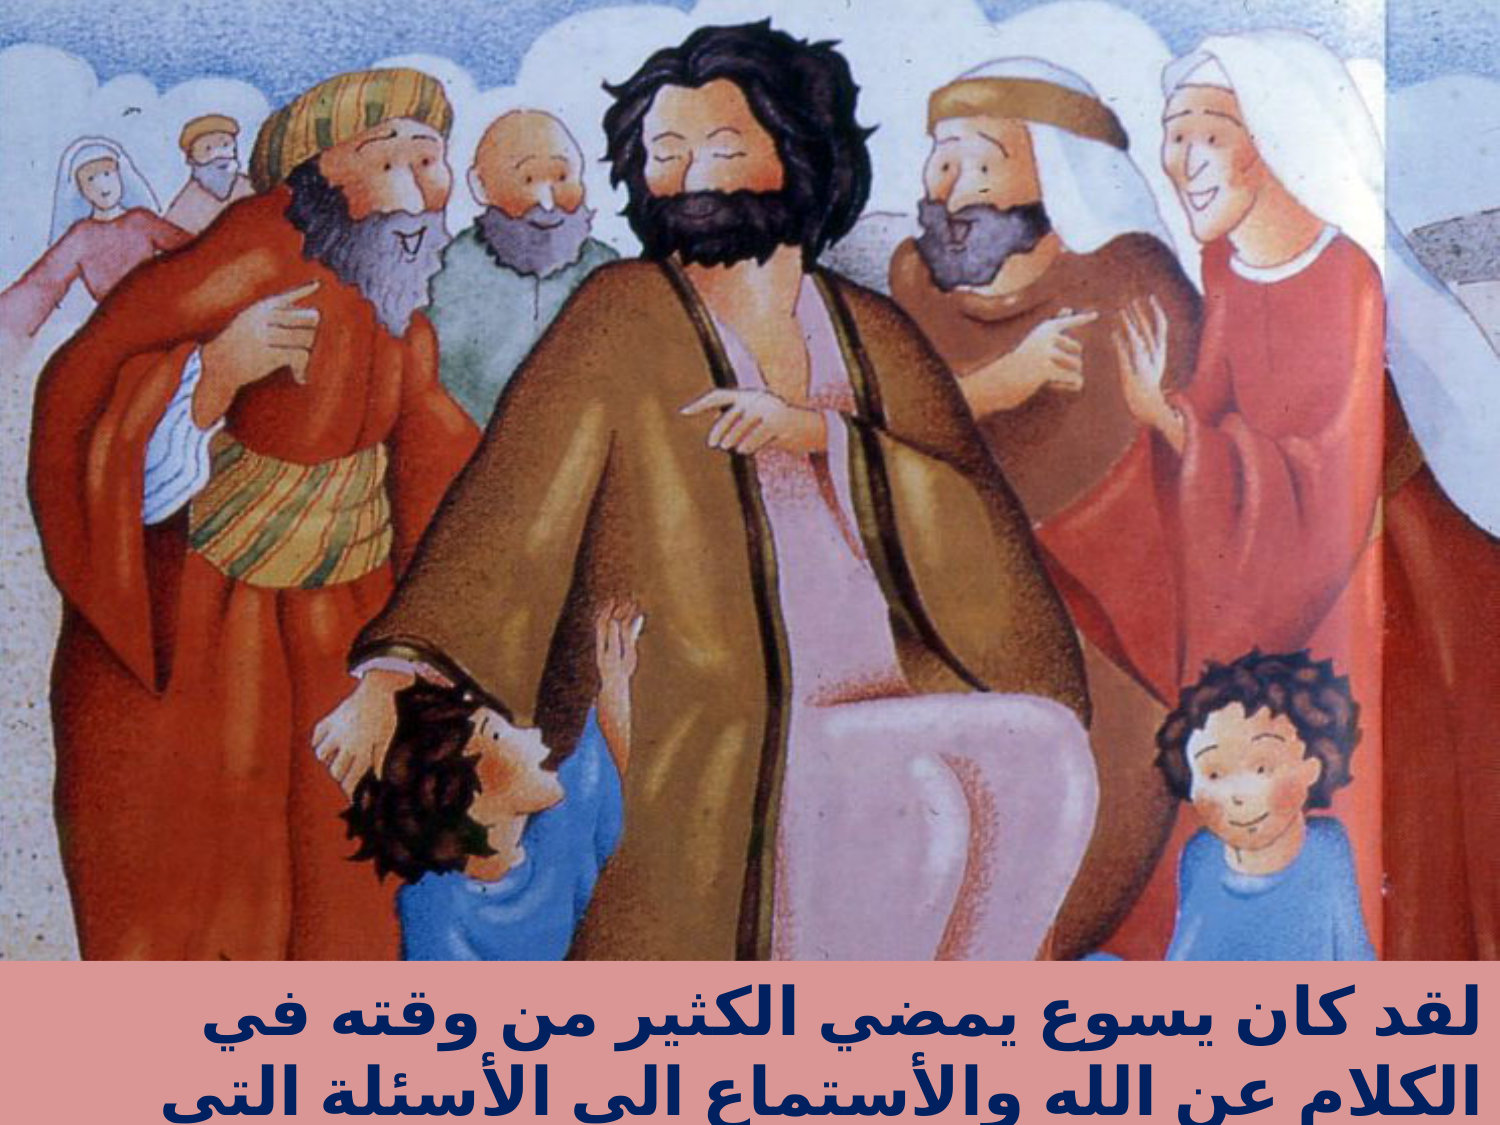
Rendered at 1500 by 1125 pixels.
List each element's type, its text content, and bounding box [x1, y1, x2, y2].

picture [0, 0, 1500, 962]
text_box لقد كان يسوع يمضي الكثير من وقته في الكلام عن الله والأستماع الى الأسئلة التي يطرحها عليه الجميع والأجابة عليها [0, 969, 1500, 1125]
